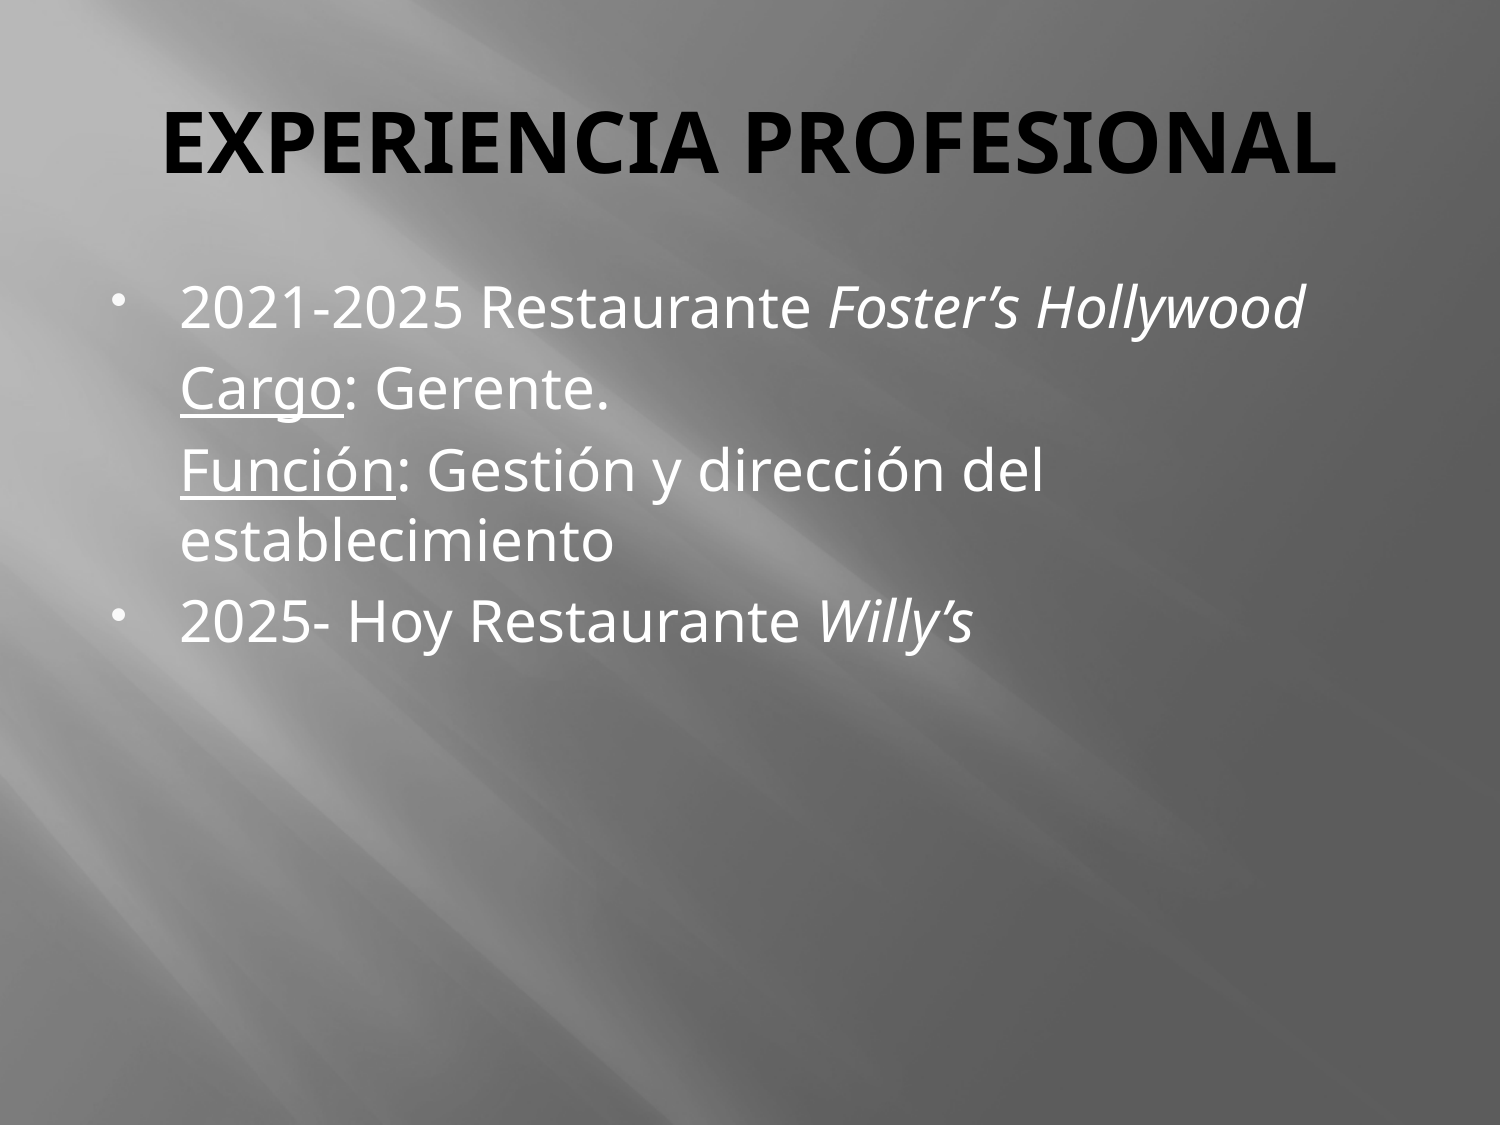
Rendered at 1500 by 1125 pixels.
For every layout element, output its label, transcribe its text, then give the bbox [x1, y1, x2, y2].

title EXPERIENCIA PROFESIONAL [75, 45, 1425, 233]
list 2021-2025 Restaurante Foster’s Hollywood Cargo: Gerente. Función: Gestión y dirección del establecimiento 2025- Hoy Restaurante Willy’s [75, 262, 1425, 1035]
